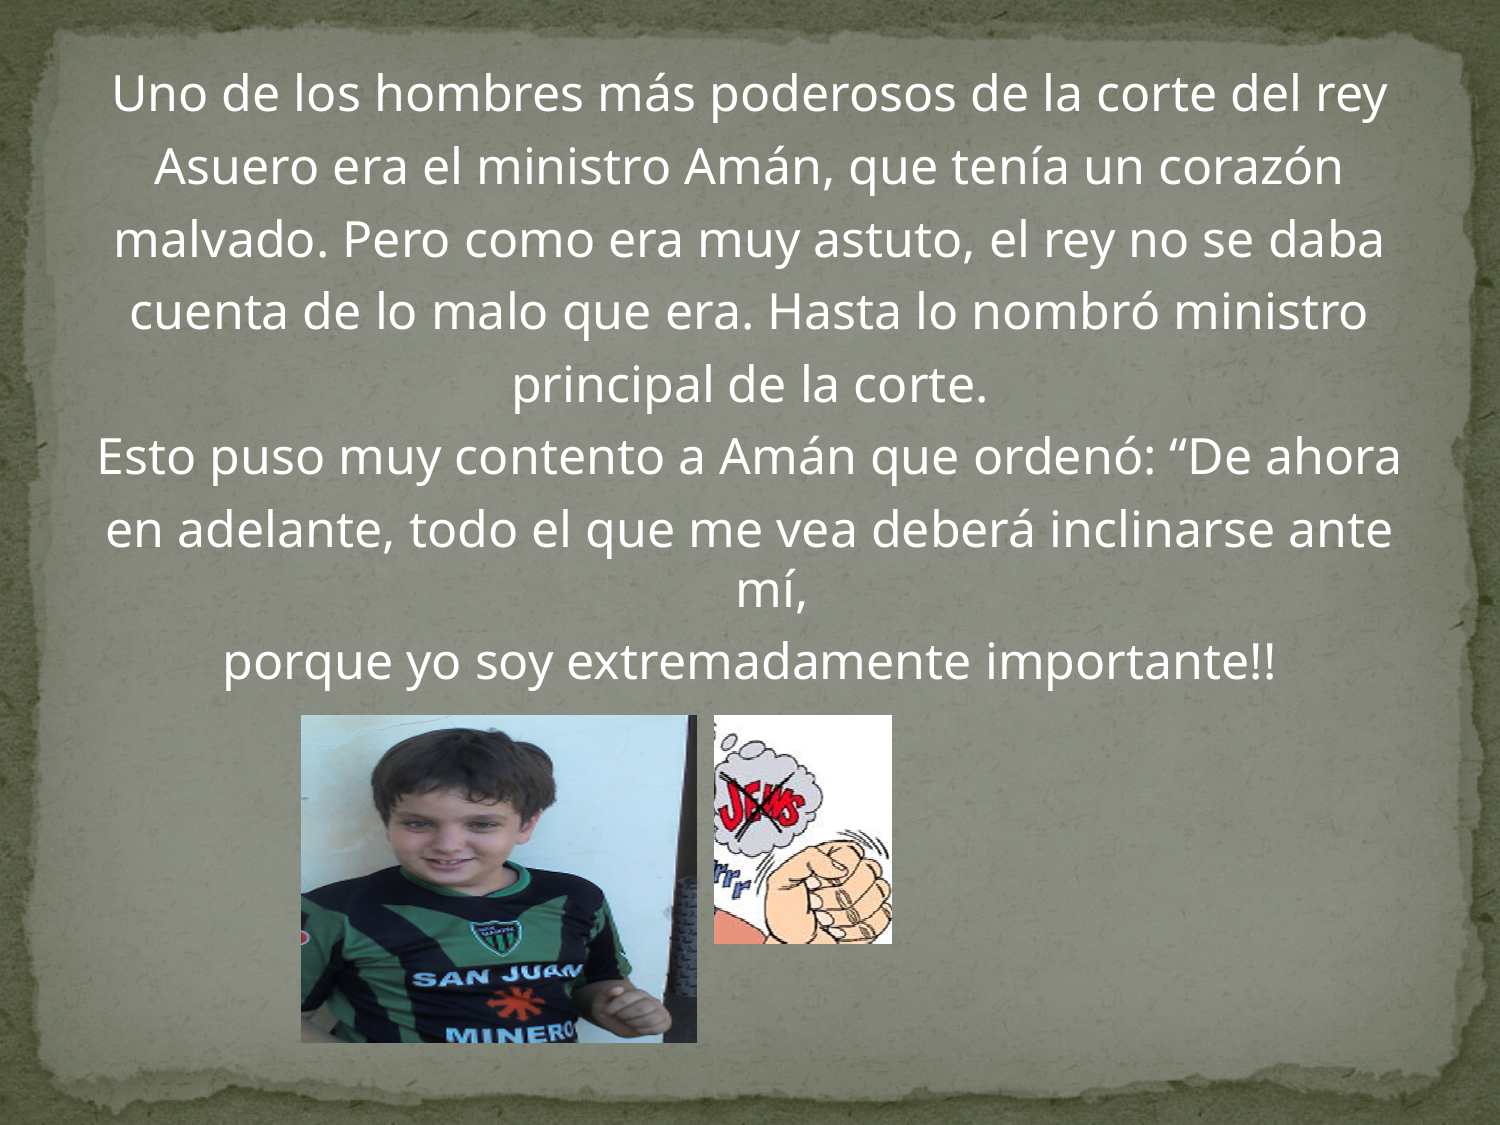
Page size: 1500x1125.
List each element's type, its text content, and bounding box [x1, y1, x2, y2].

picture [301, 715, 697, 1043]
list Uno de los hombres más poderosos de la corte del rey Asuero era el ministro Amán, que tenía un corazón malvado. Pero como era muy astuto, el rey no se daba cuenta de lo malo que era. Hasta lo nombró ministro principal de la corte. Esto puso muy contento a Amán que ordenó: “De ahora en adelante, todo el que me vea deberá inclinarse ante mí, porque yo soy extremadamente importante!! [75, 54, 1425, 705]
picture [714, 715, 892, 944]
